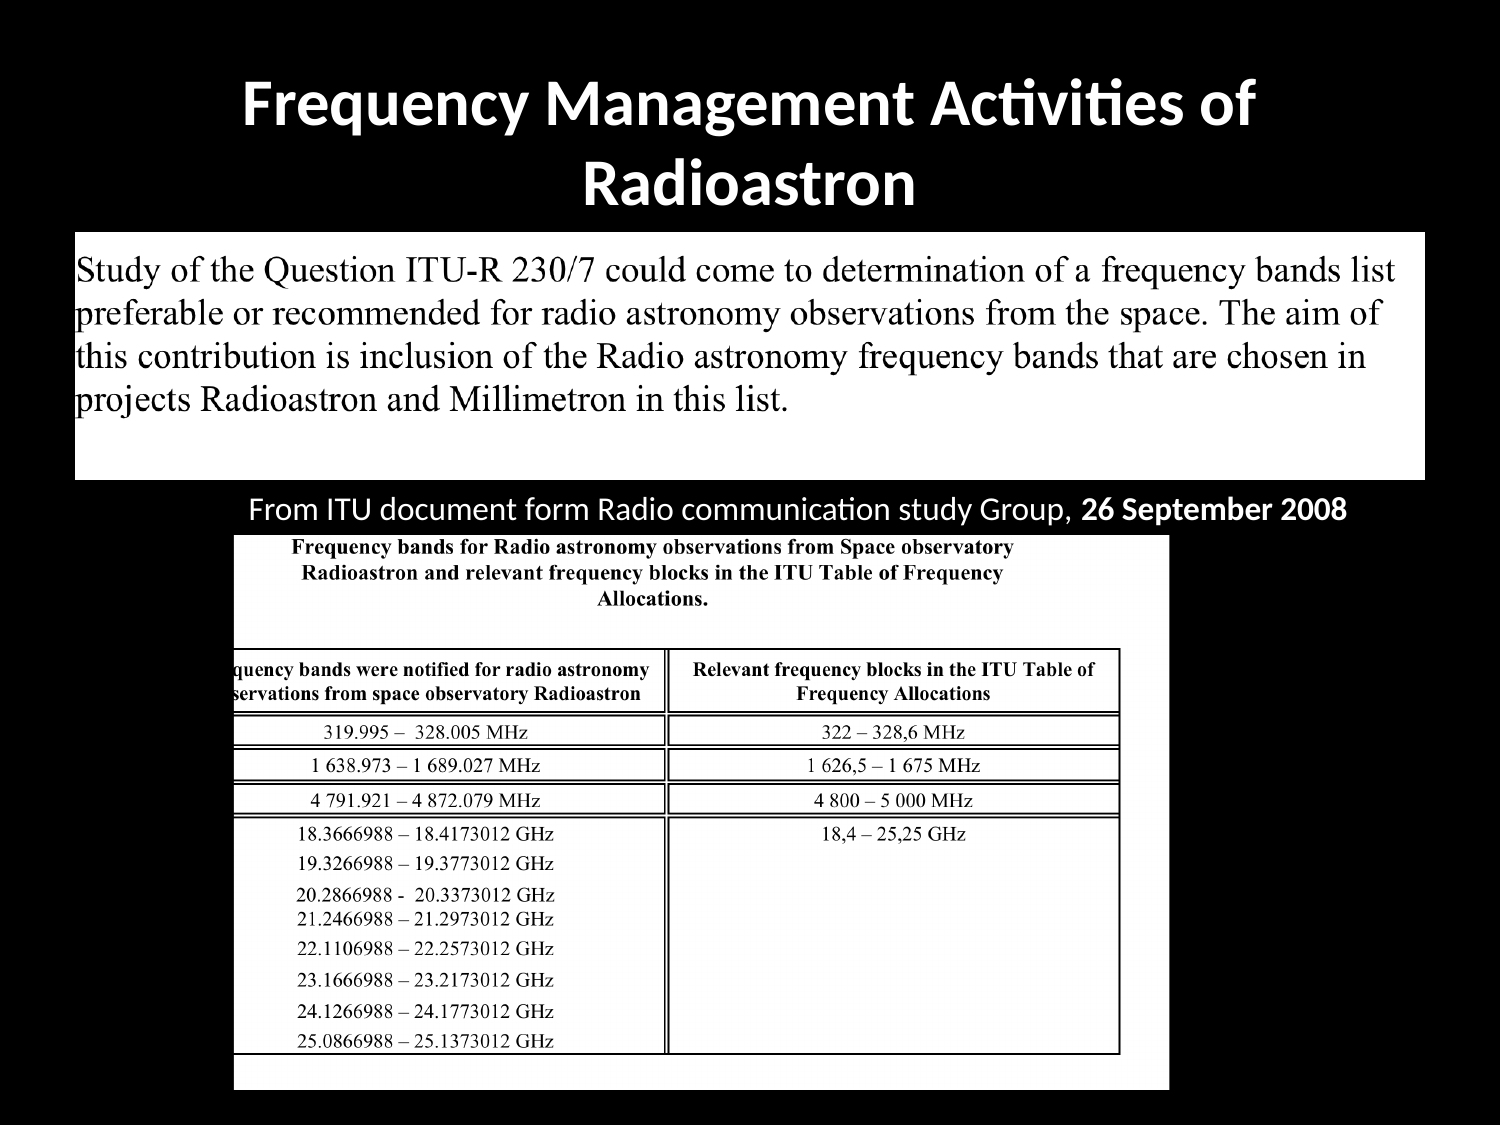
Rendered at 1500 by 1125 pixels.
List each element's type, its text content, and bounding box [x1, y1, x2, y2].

text_box From ITU document form Radio communication study Group, 26 September 2008 [233, 489, 1376, 535]
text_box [233, 535, 1170, 1090]
title Frequency Management Activities of Radioastron [75, 45, 1425, 231]
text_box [74, 232, 1426, 481]
